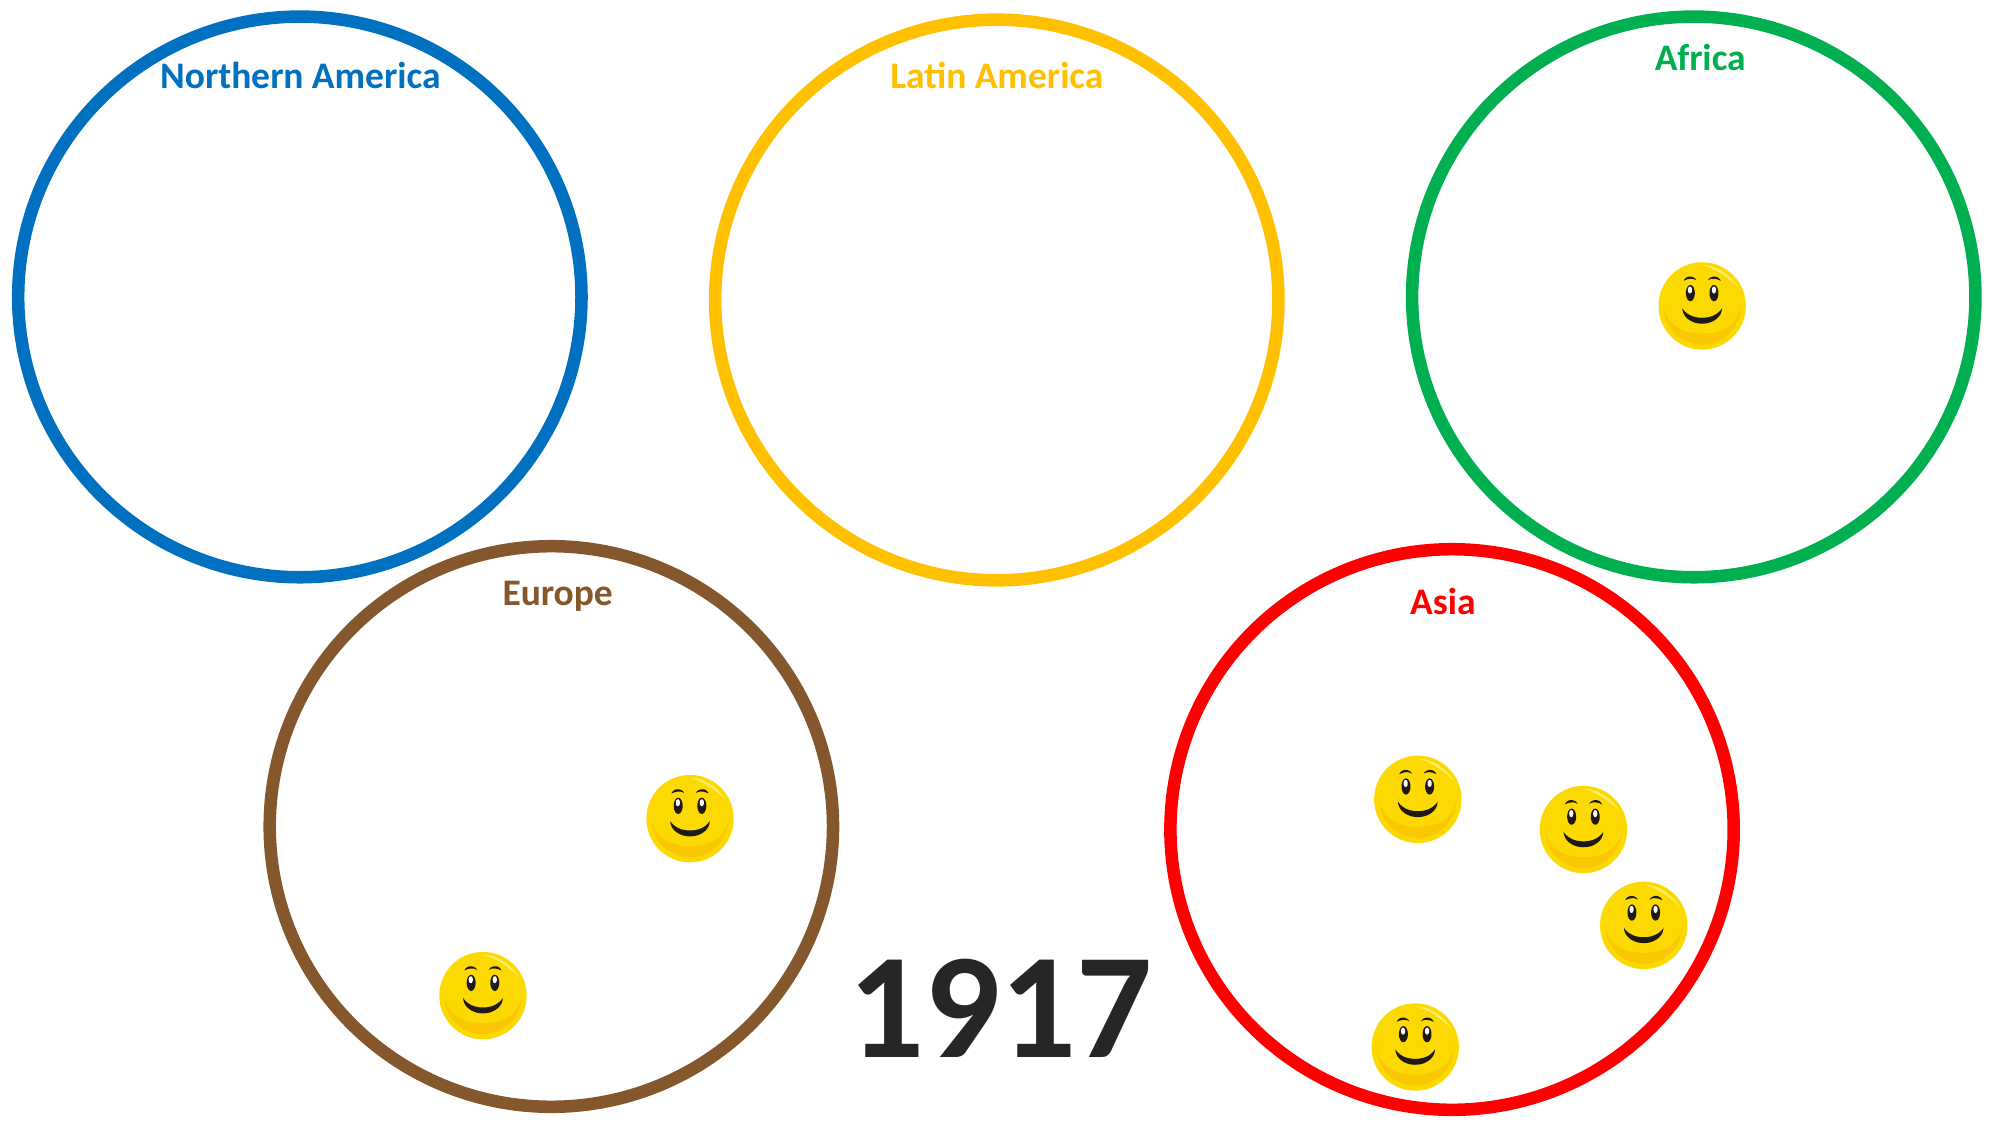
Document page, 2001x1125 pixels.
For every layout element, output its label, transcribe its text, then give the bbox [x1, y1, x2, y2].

text_box Latin America [875, 43, 1122, 104]
text_box [268, 545, 835, 1108]
text_box [881, 18, 1112, 43]
picture [1658, 262, 1746, 350]
text_box [714, 46, 1280, 582]
picture [646, 774, 734, 863]
text_box Northern America [145, 43, 497, 104]
text_box [17, 61, 583, 579]
picture [439, 951, 527, 1040]
picture [1371, 1003, 1459, 1091]
text_box Europe [488, 560, 647, 621]
text_box [178, 15, 422, 43]
text_box Africa [1640, 25, 1788, 86]
text_box 1917 [820, 900, 1181, 1095]
picture [1600, 881, 1688, 970]
text_box [1169, 548, 1735, 1111]
text_box Asia [1395, 569, 1493, 630]
picture [1539, 785, 1628, 874]
picture [1374, 755, 1462, 843]
text_box [1411, 15, 1977, 579]
